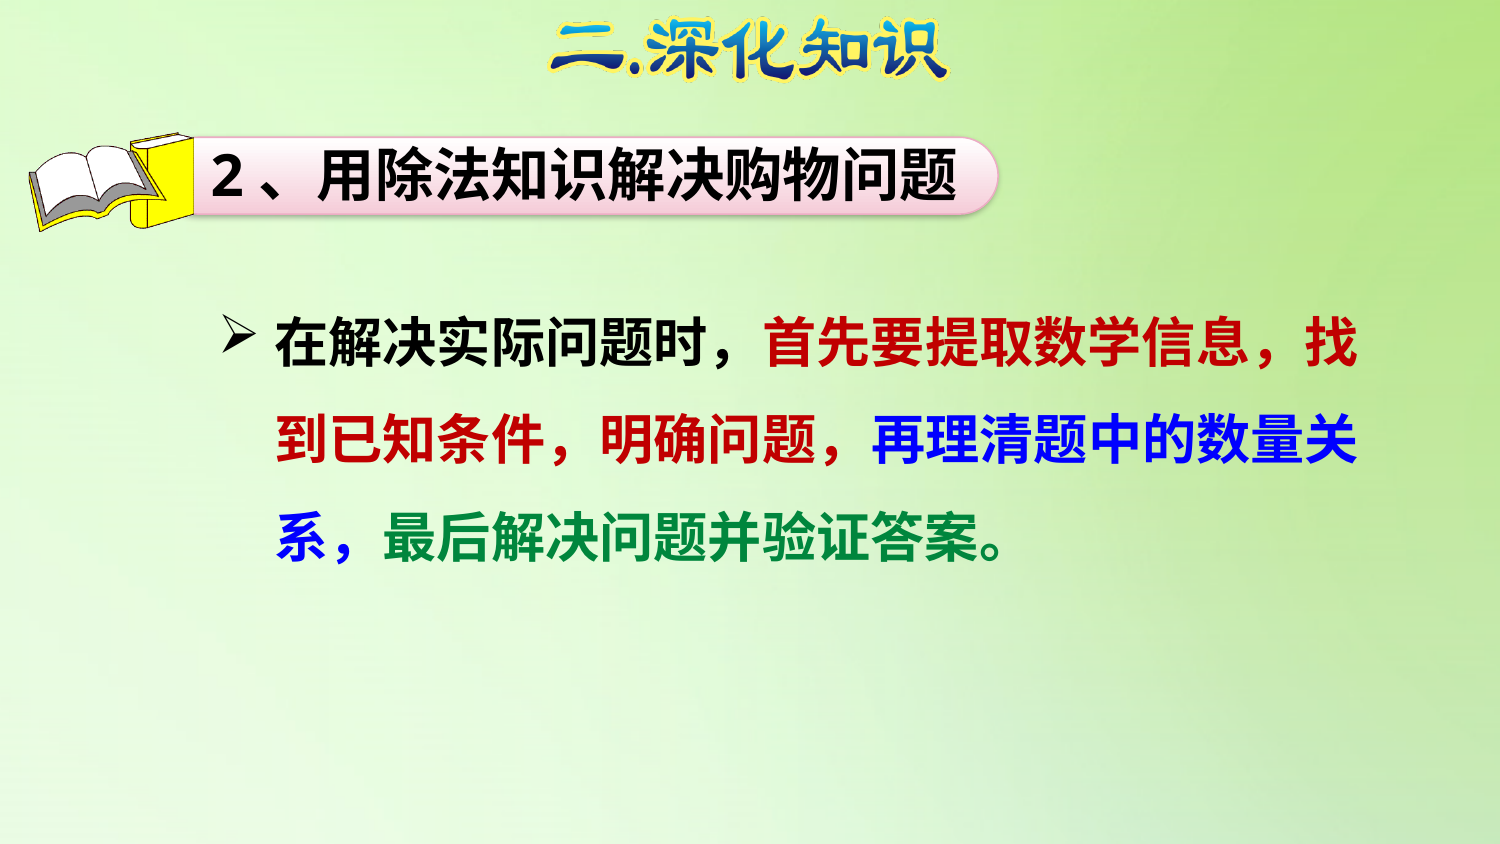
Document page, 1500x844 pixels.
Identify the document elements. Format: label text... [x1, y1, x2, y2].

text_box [15, 121, 1008, 232]
text_box 在解决实际问题时，首先要提取数学信息，找到已知条件，明确问题，再理清题中的数量关系，最后解决问题并验证答案。 [203, 268, 1397, 576]
picture [0, 0, 1500, 844]
